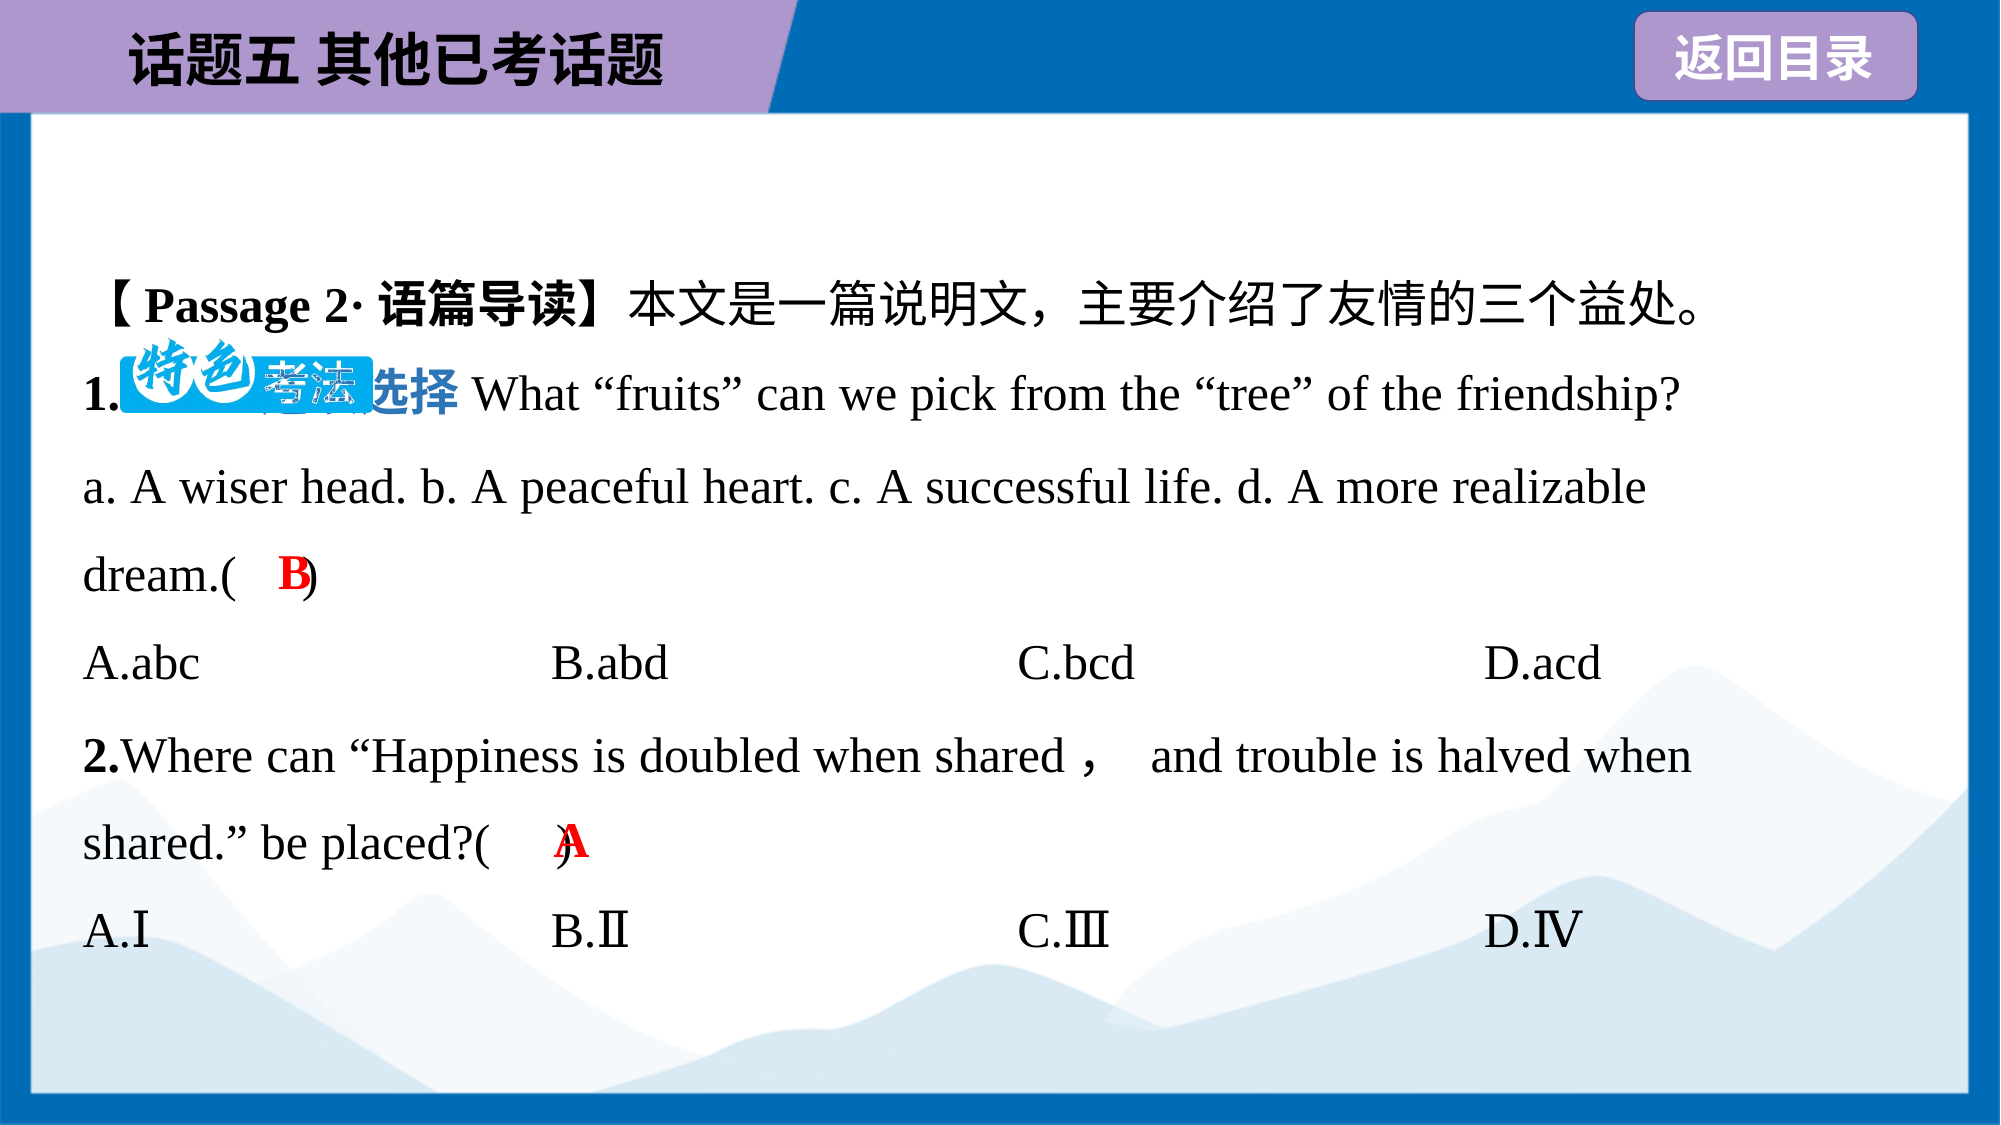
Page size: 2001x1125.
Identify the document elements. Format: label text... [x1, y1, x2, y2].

text_box A [535, 780, 608, 859]
text_box B [259, 511, 330, 591]
text_box a. A wiser head. b. A peaceful heart. c. A successful life. d. A more realizable dream.( ) [82, 421, 1917, 592]
text_box A.abc B.abd C.bcd D.acd [82, 601, 1917, 680]
text_box 2.Where can “Happiness is doubled when shared， and trouble is halved when shared.” be placed?( ) [82, 690, 1917, 861]
text_box 【Passage 2·语篇导读】本文是一篇说明文，主要介绍了友情的三个益处。 [82, 245, 1917, 324]
picture [0, 0, 2000, 1125]
text_box 1. 选项选择What “fruits” can we pick from the “tree” of the friendship? [82, 332, 1917, 411]
text_box A.Ⅰ B.Ⅱ C.Ⅲ D.Ⅳ [82, 870, 1917, 949]
